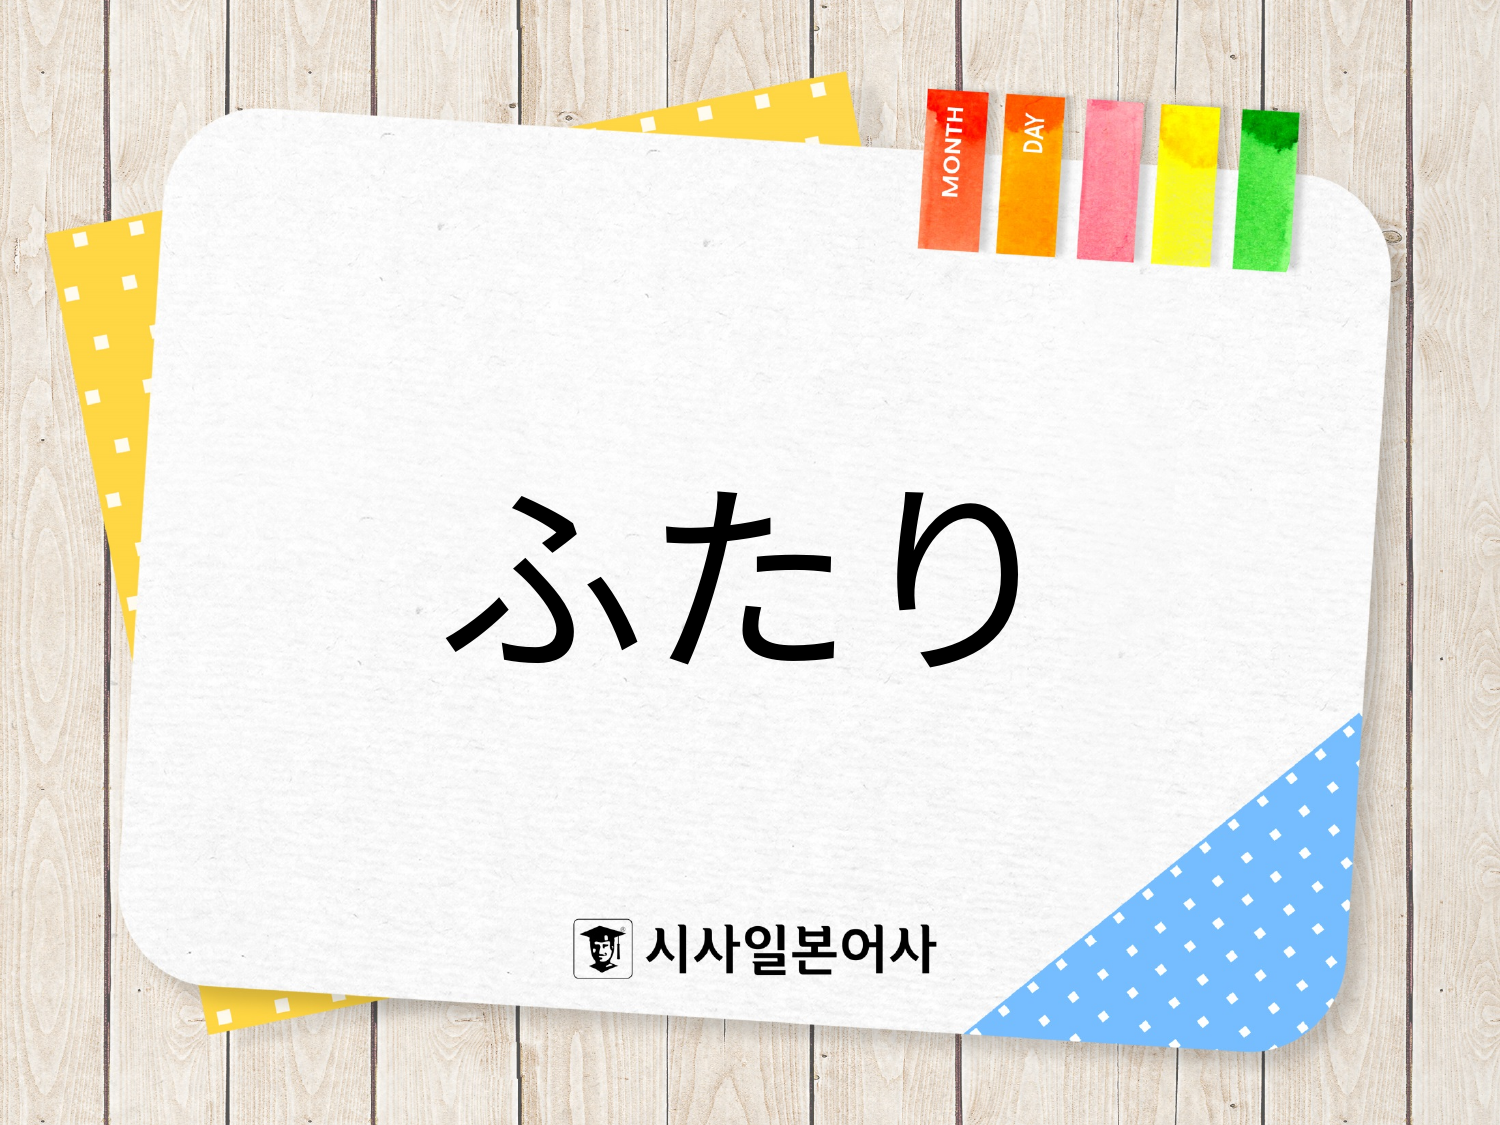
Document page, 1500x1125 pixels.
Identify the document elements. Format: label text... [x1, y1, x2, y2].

picture [0, 0, 1500, 1125]
title ふたり [75, 338, 1425, 811]
